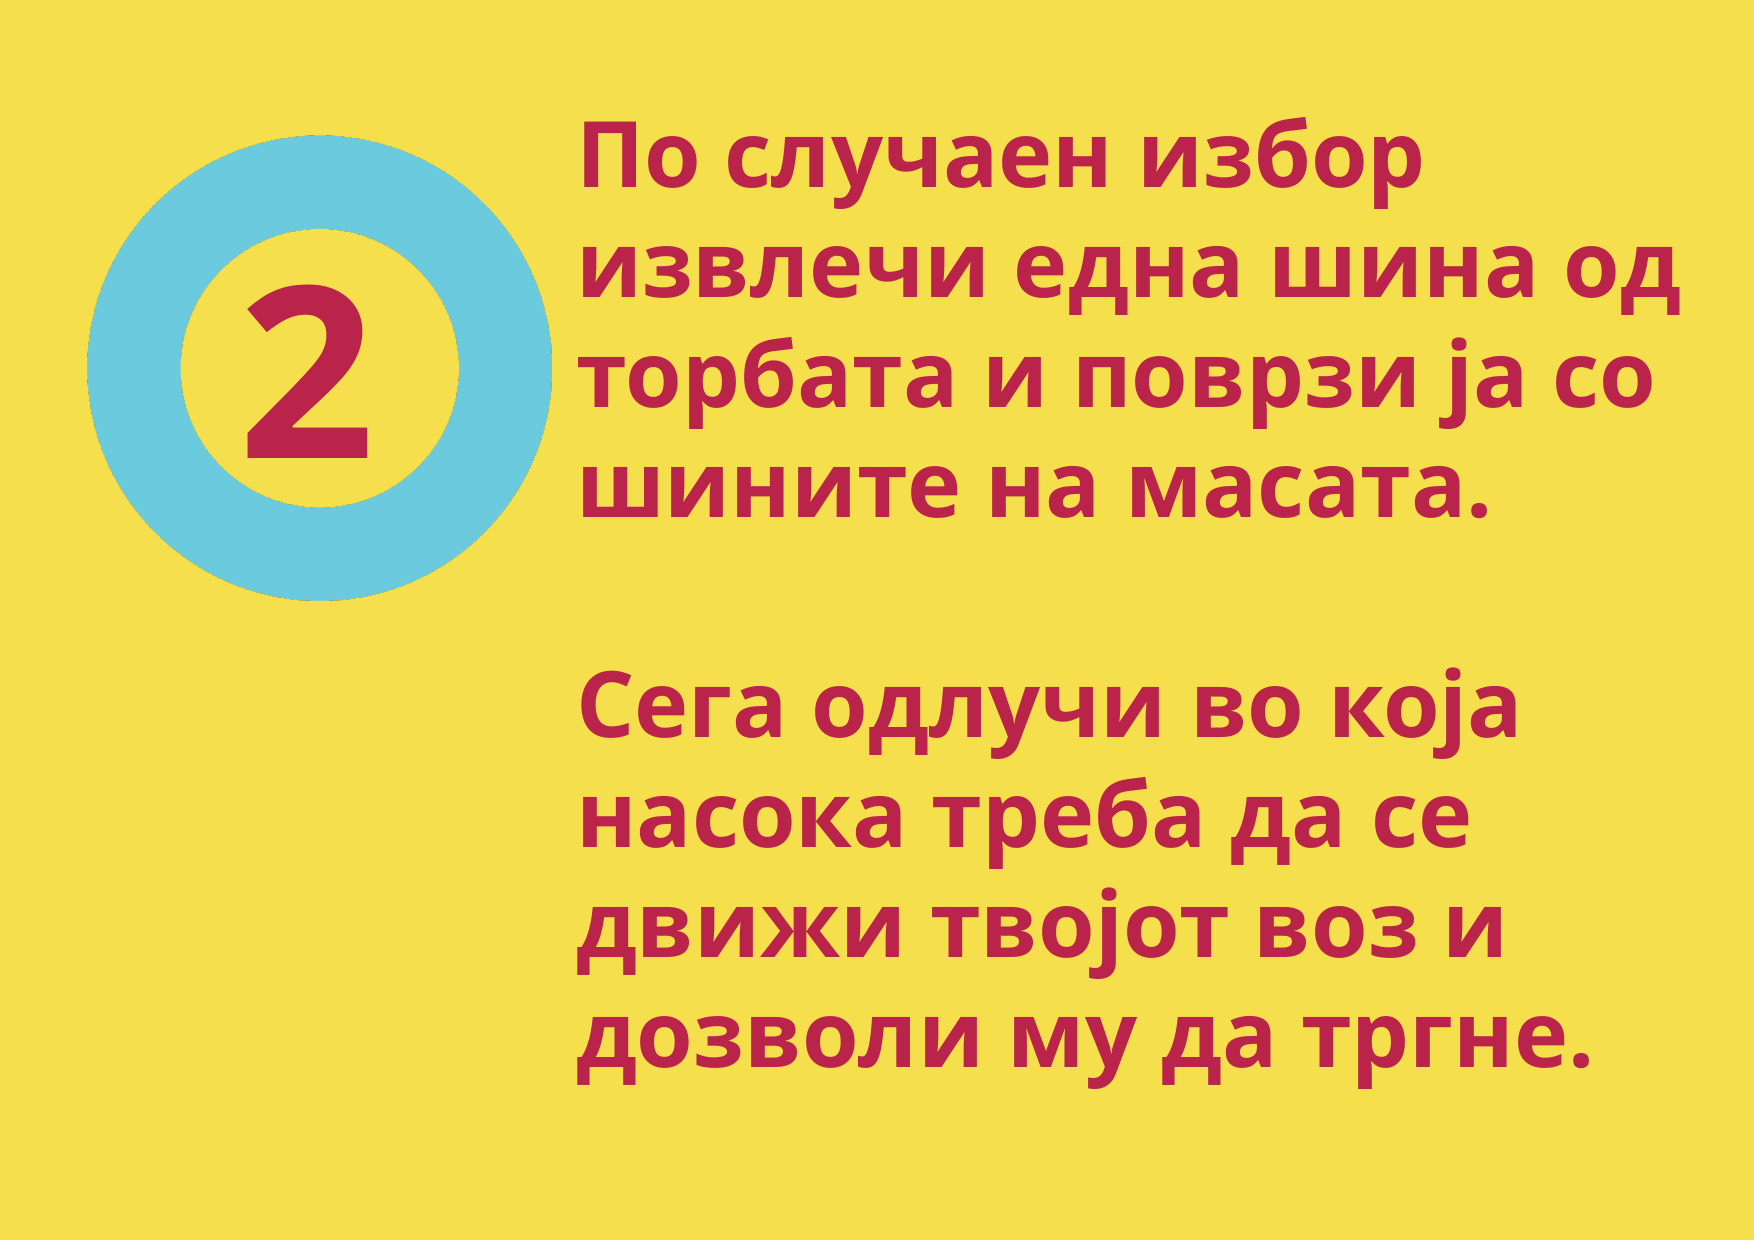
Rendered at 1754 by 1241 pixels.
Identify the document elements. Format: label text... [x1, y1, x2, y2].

picture [87, 135, 552, 601]
text_box По случаен избор извлечи една шина од торбата и поврзи ја со шините на масата. Сега одлучи во која насока треба да се движи твојот воз и дозволи му да тргне. [561, 88, 1725, 1094]
